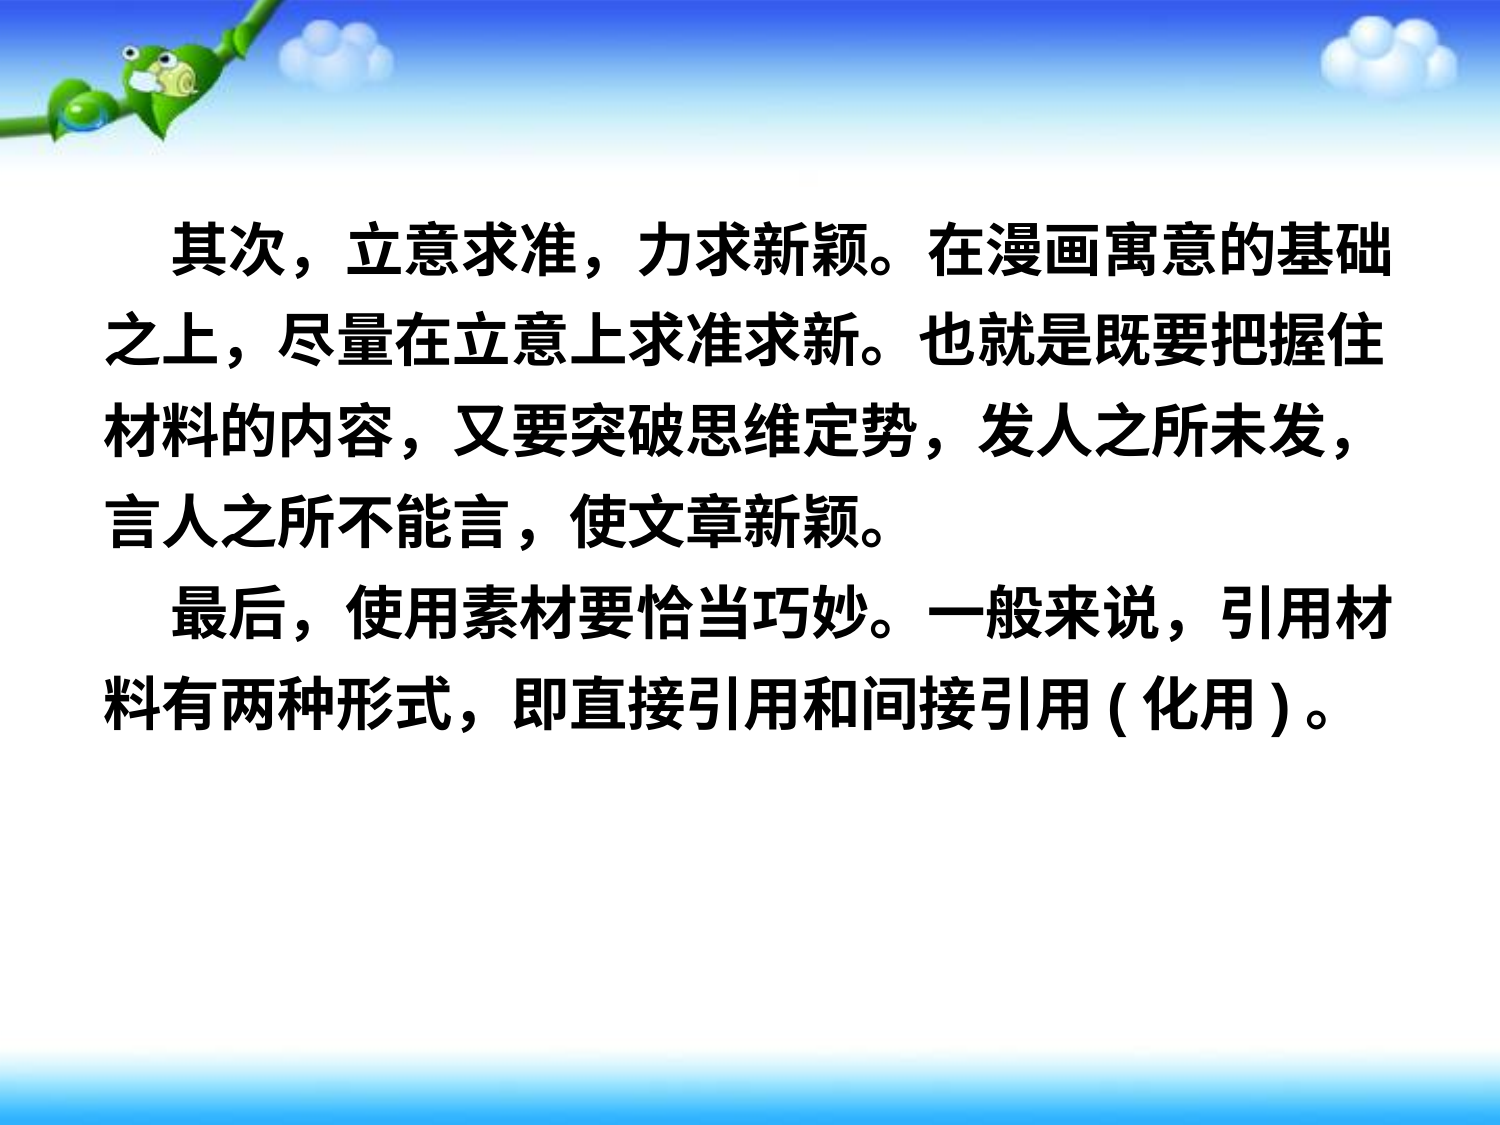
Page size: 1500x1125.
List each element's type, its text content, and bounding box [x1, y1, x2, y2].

picture [0, 0, 1500, 1125]
text_box 其次，立意求准，力求新颖。在漫画寓意的基础之上，尽量在立意上求准求新。也就是既要把握住材料的内容，又要突破思维定势，发人之所未发，言人之所不能言，使文章新颖。 最后，使用素材要恰当巧妙。一般来说，引用材料有两种形式，即直接引用和间接引用(化用)。 [88, 184, 1412, 745]
